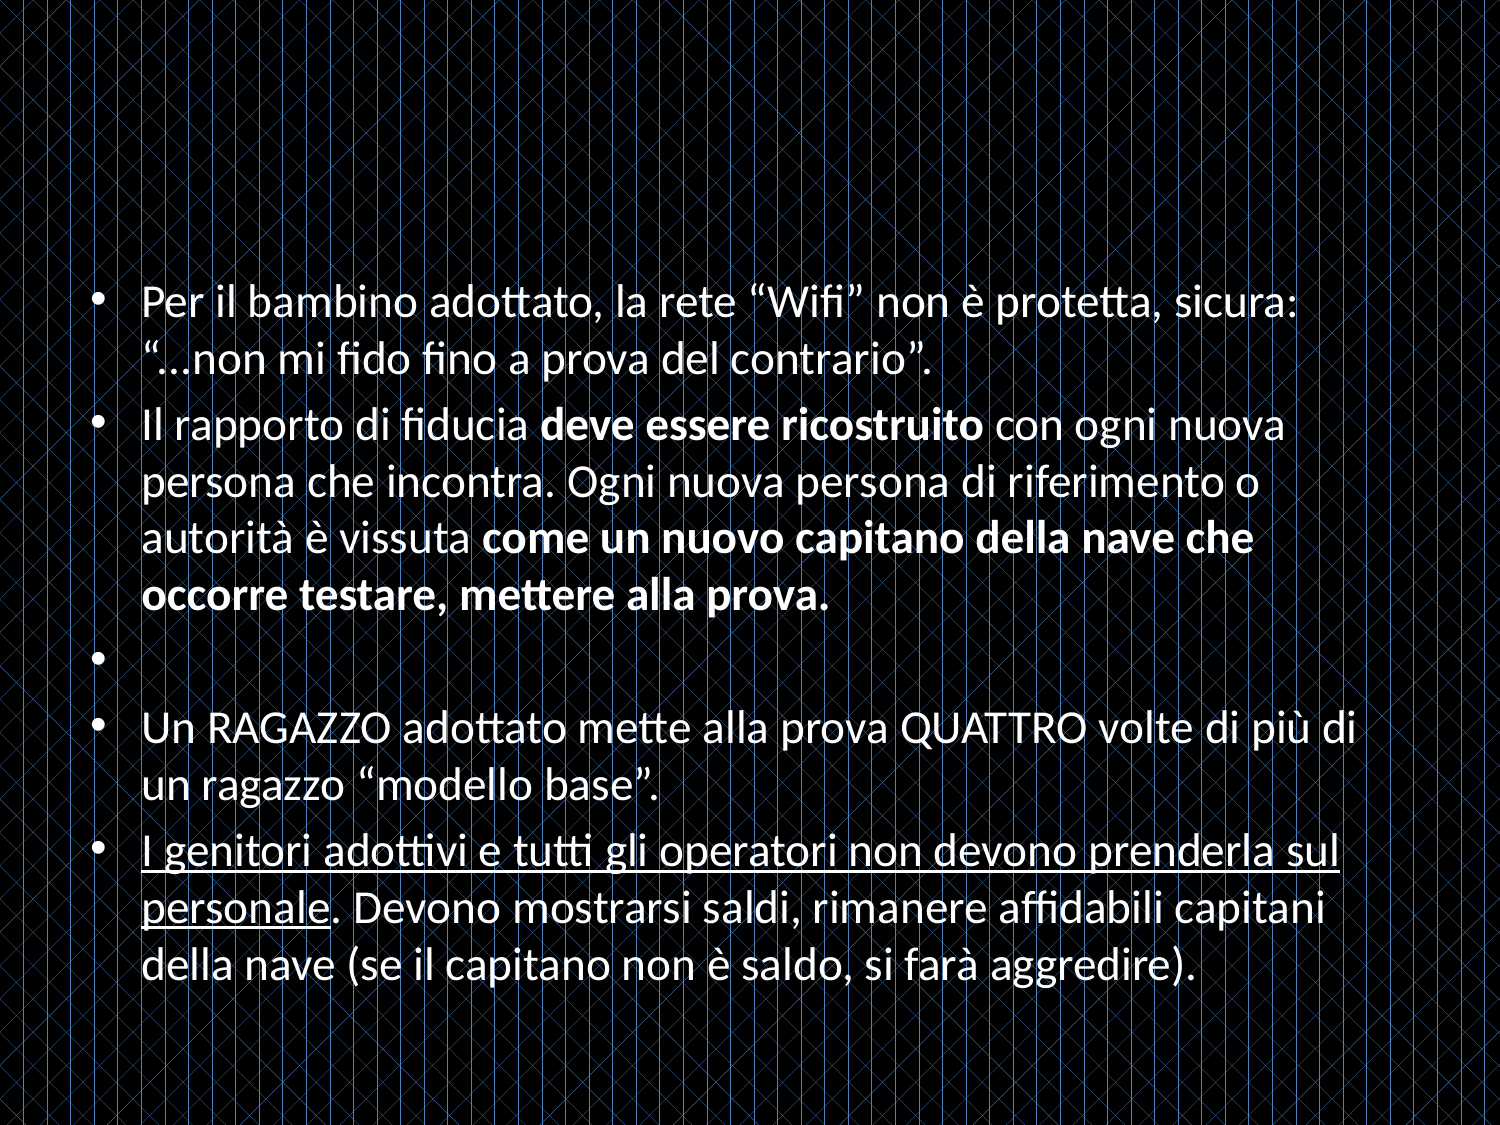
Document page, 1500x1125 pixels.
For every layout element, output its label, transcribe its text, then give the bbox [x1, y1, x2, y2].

list Per il bambino adottato, la rete “Wifi” non è protetta, sicura: “...non mi fido fino a prova del contrario”. Il rapporto di fiducia deve essere ricostruito con ogni nuova persona che incontra. Ogni nuova persona di riferimento o autorità è vissuta come un nuovo capitano della nave che occorre testare, mettere alla prova. Un RAGAZZO adottato mette alla prova QUATTRO volte di più di un ragazzo “modello base”. I genitori adottivi e tutti gli operatori non devono prenderla sul personale. Devono mostrarsi saldi, rimanere affidabili capitani della nave (se il capitano non è saldo, si farà aggredire). [75, 262, 1425, 1005]
